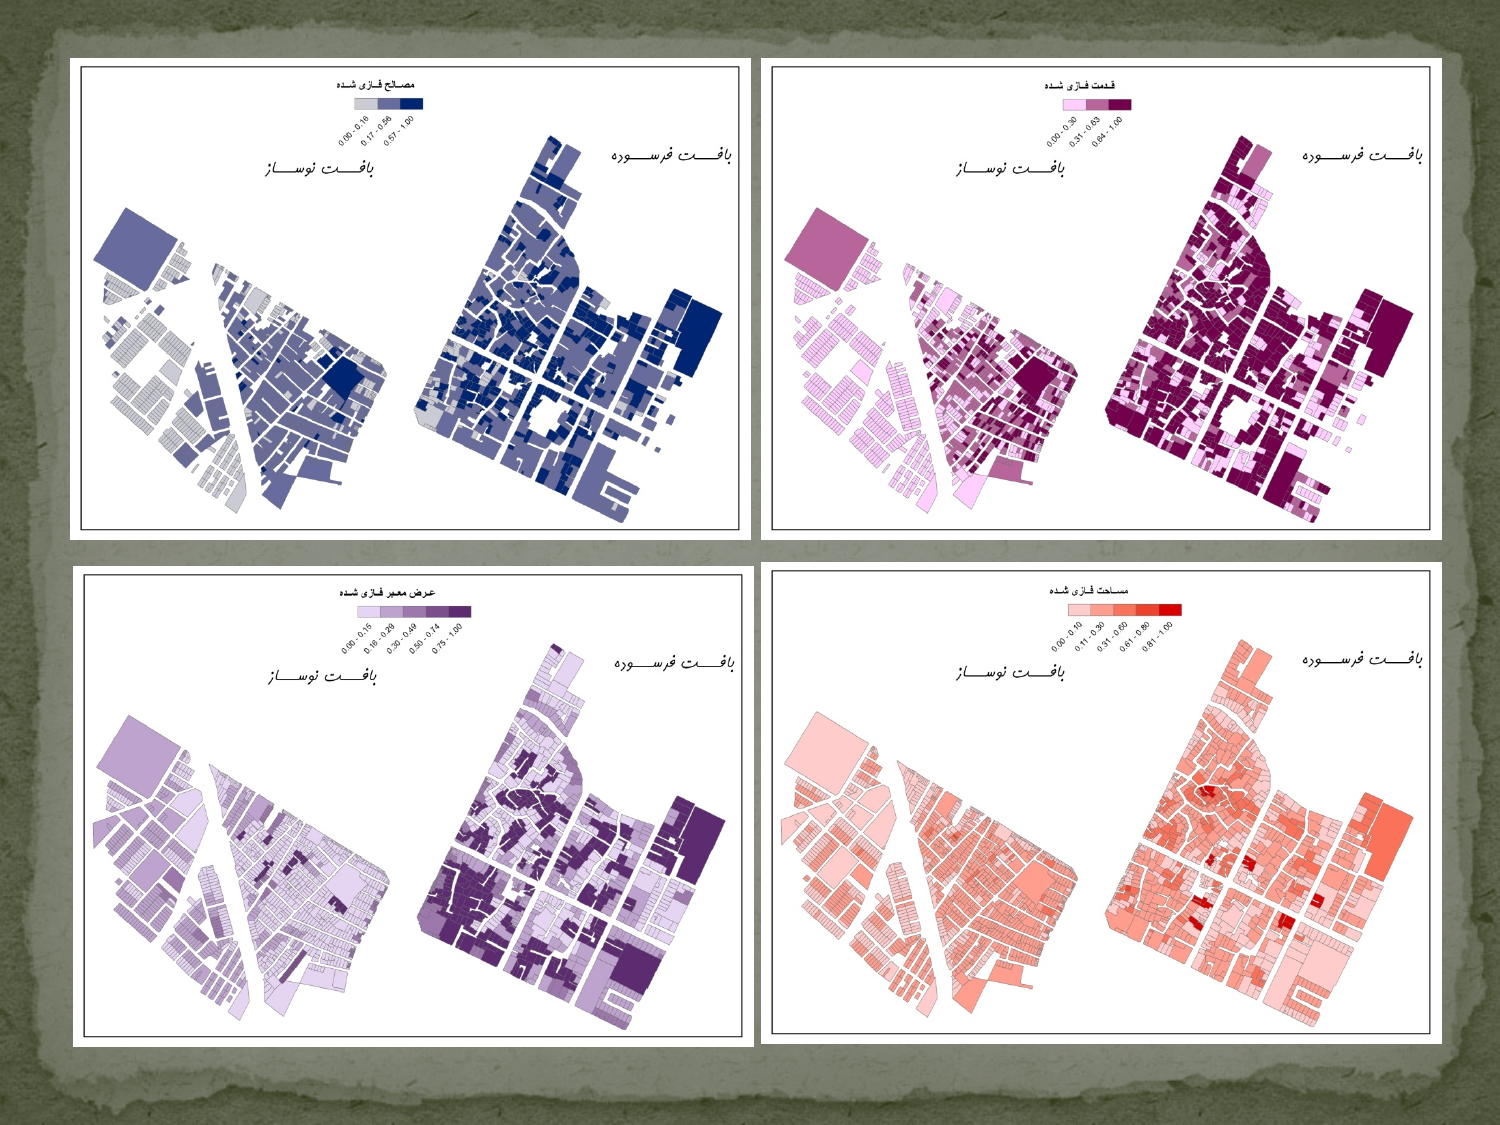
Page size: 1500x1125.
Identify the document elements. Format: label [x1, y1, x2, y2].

picture [761, 58, 1442, 540]
picture [761, 562, 1442, 1044]
picture [70, 58, 751, 540]
picture [73, 566, 754, 1047]
